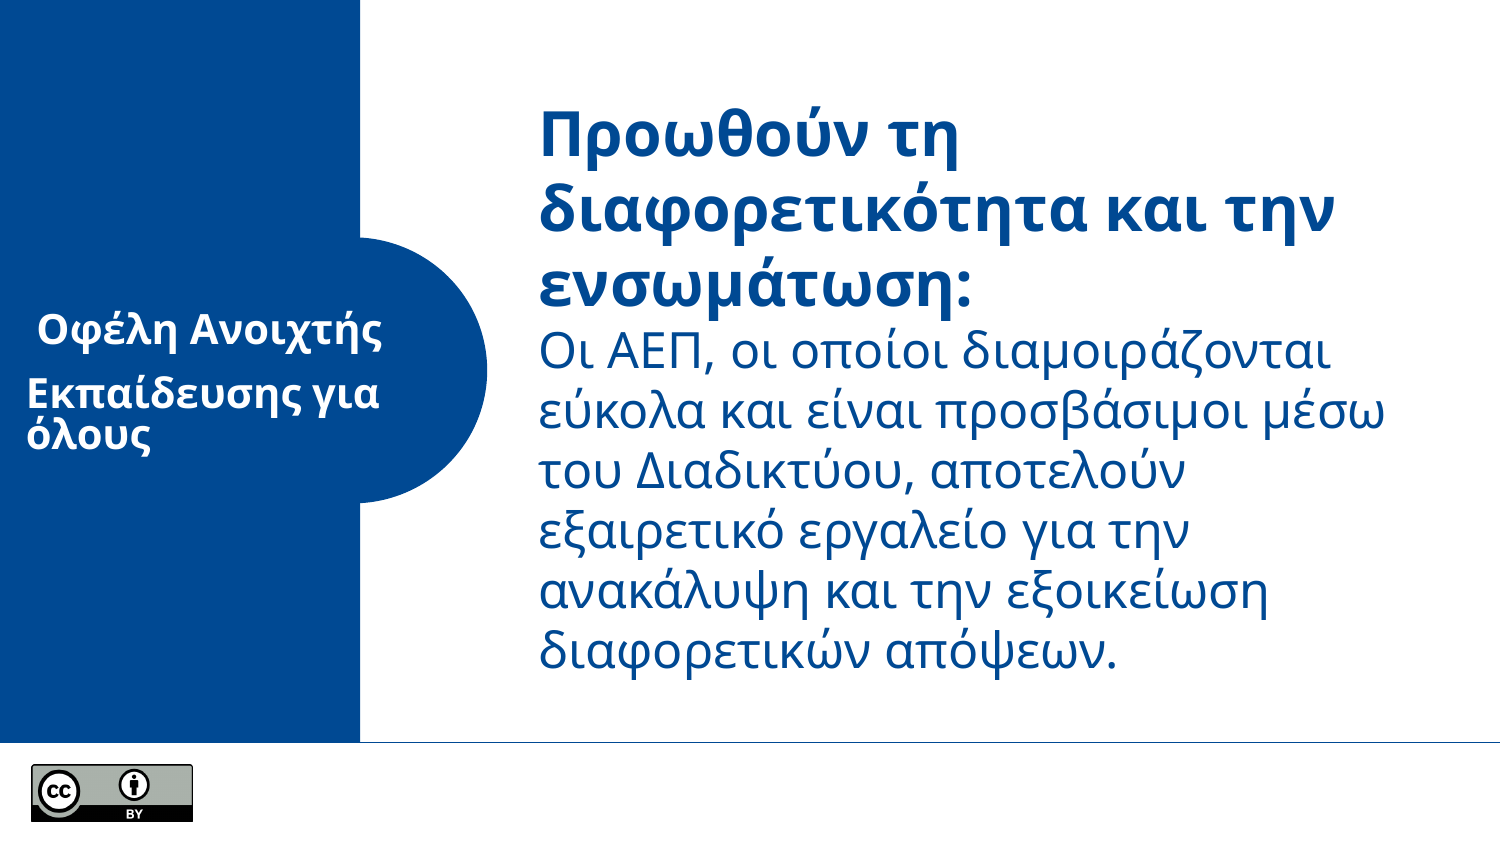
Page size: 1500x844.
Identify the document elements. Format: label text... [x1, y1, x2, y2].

text_box [0, 750, 1500, 844]
text_box Οφέλη Ανοιχτής Εκπαίδευσης για όλους [10, 274, 488, 473]
text_box Προωθούν τη διαφορετικότητα και την ενσωμάτωση: Οι ΑΕΠ, οι οποίοι διαμοιράζονται εύκολα και είναι προσβάσιμοι μέσω του Διαδικτύου, αποτελούν εξαιρετικό εργαλείο για την ανακάλυψη και την εξοικείωση διαφορετικών απόψεων. [523, 79, 1412, 694]
text_box [266, 473, 439, 504]
picture [31, 764, 193, 822]
text_box [259, 237, 446, 274]
text_box [0, 0, 361, 742]
